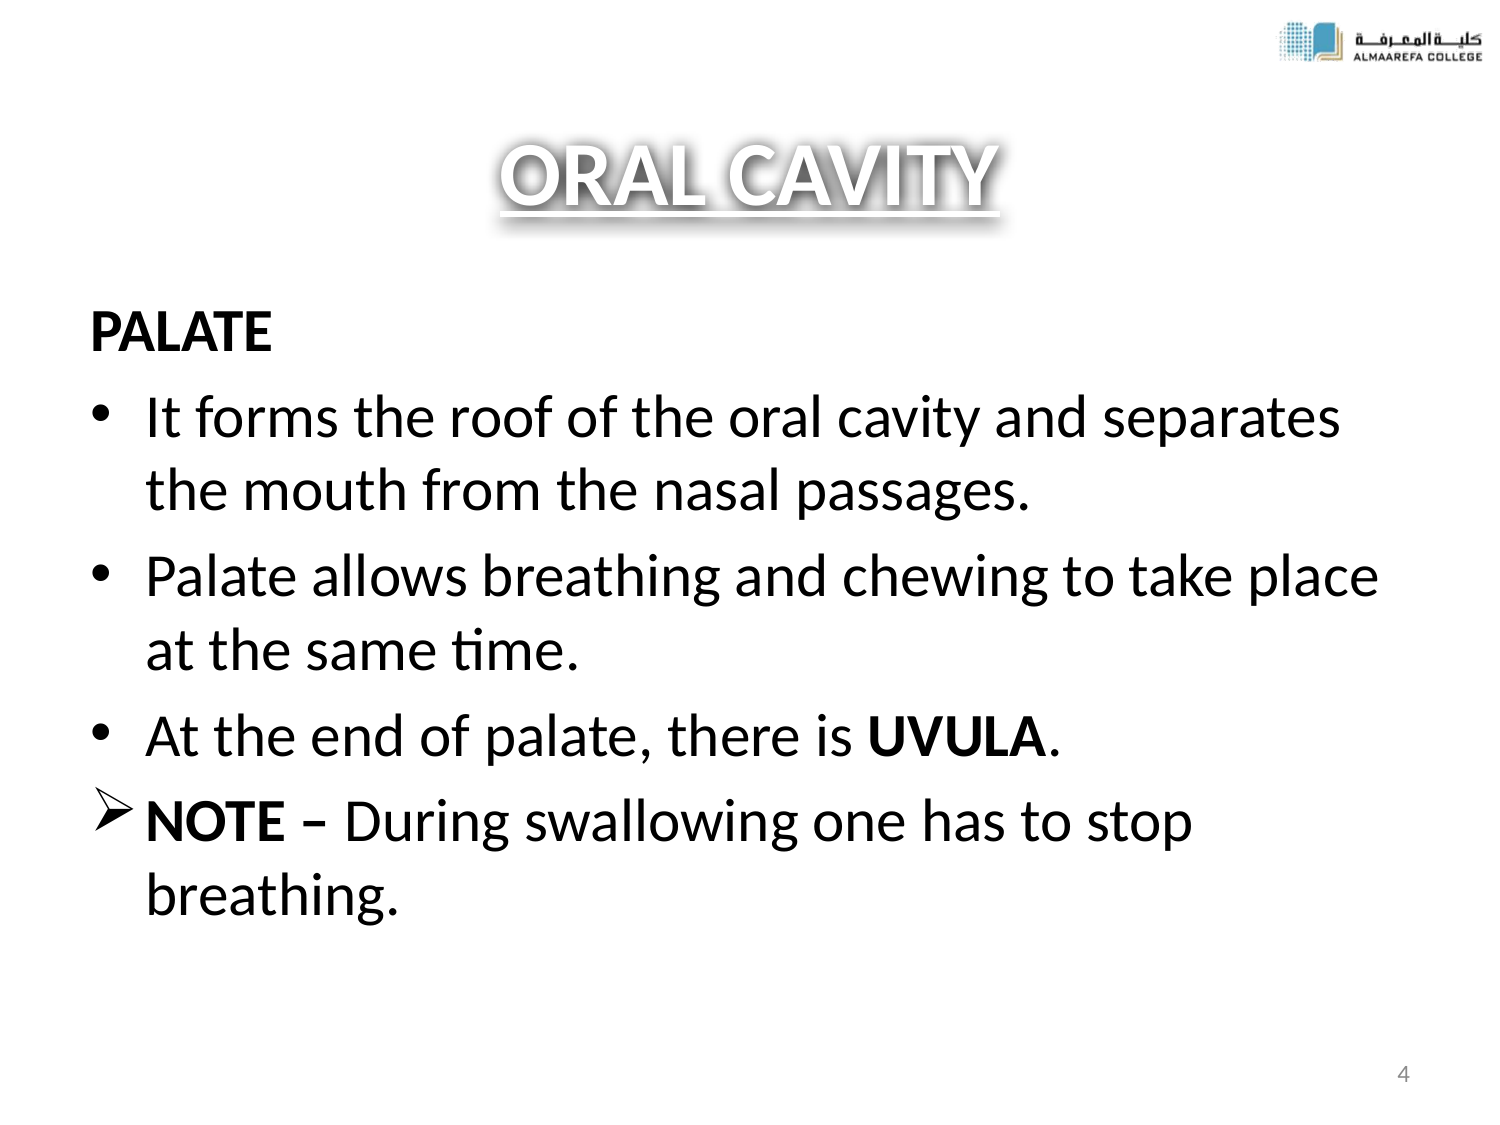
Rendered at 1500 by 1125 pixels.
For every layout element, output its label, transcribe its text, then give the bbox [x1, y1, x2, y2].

title ORAL CAVITY [75, 75, 1425, 263]
slide_number 4 [1074, 1042, 1425, 1103]
list PALATE It forms the roof of the oral cavity and separates the mouth from the nasal passages. Palate allows breathing and chewing to take place at the same time. At the end of palate, there is UVULA. NOTE – During swallowing one has to stop breathing. [75, 282, 1425, 1025]
picture [1275, 12, 1487, 78]
